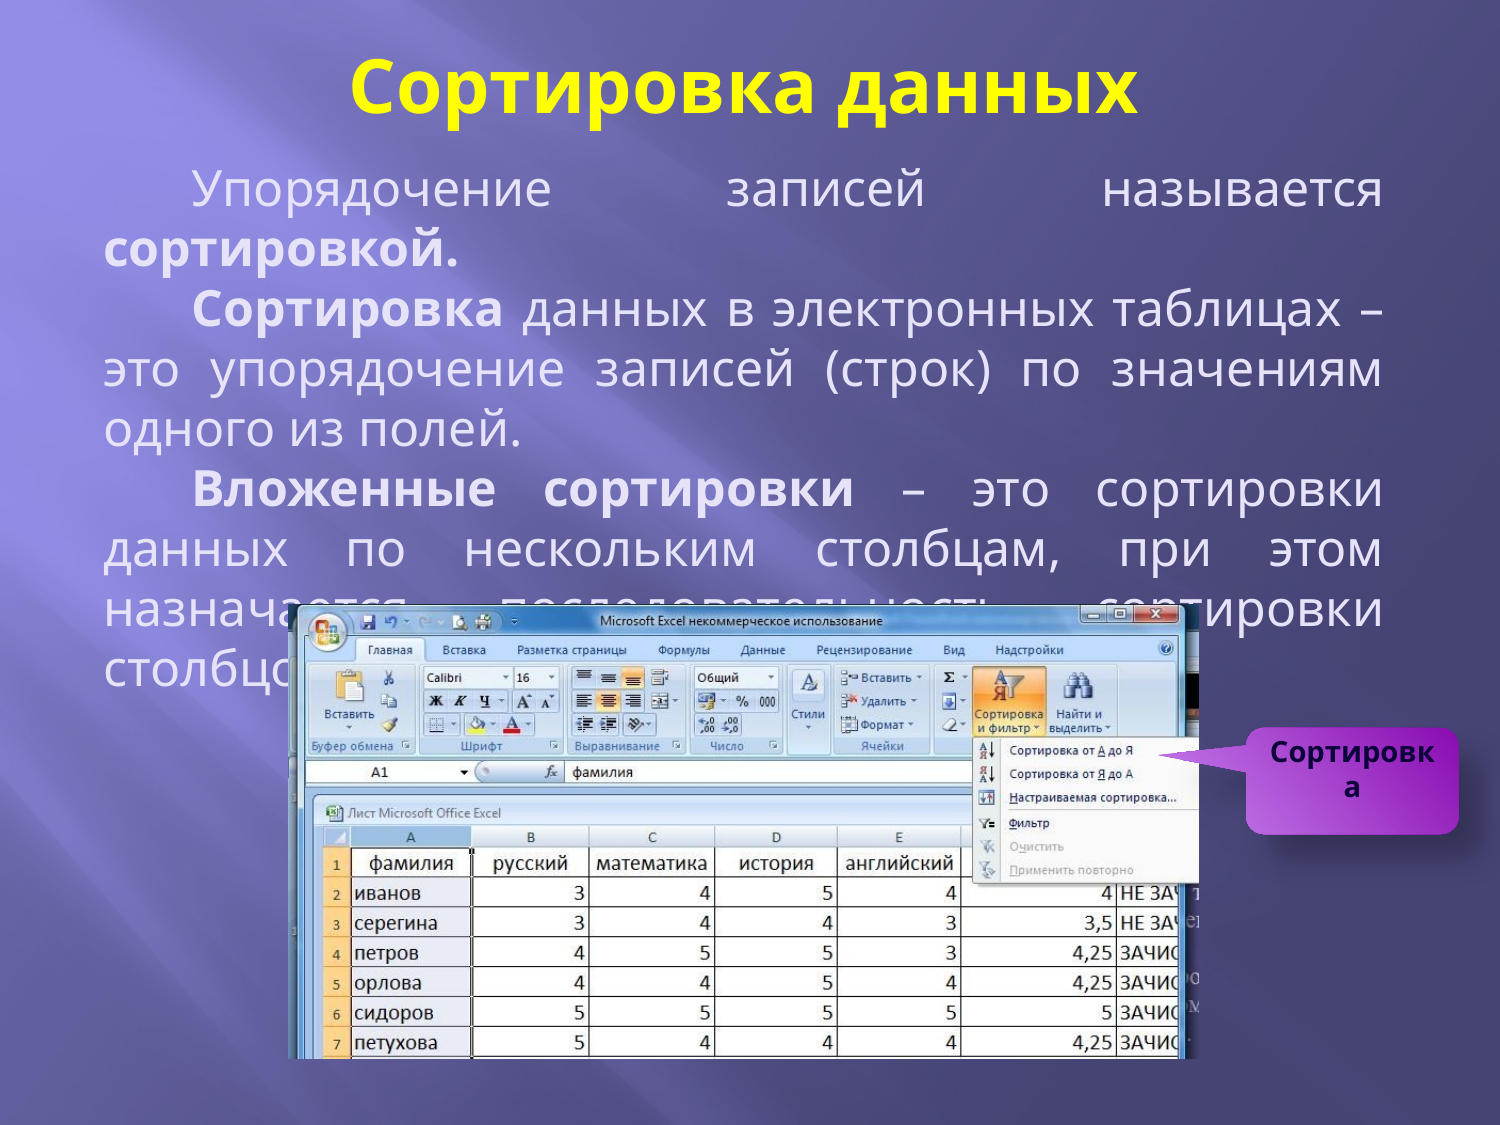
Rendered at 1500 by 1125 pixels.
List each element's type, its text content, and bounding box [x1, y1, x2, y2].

text_box Сортировка данных [53, 30, 1435, 136]
picture [288, 604, 1199, 1059]
text_box Упорядочение записей называется сортировкой. Сортировка данных в электронных таблицах – это упорядочение записей (строк) по значениям одного из полей. Вложенные сортировки – это сортировки данных по нескольким столбцам, при этом назначается последовательность сортировки столбцов. [88, 148, 1400, 704]
text_box Сортировка [1242, 727, 1459, 835]
